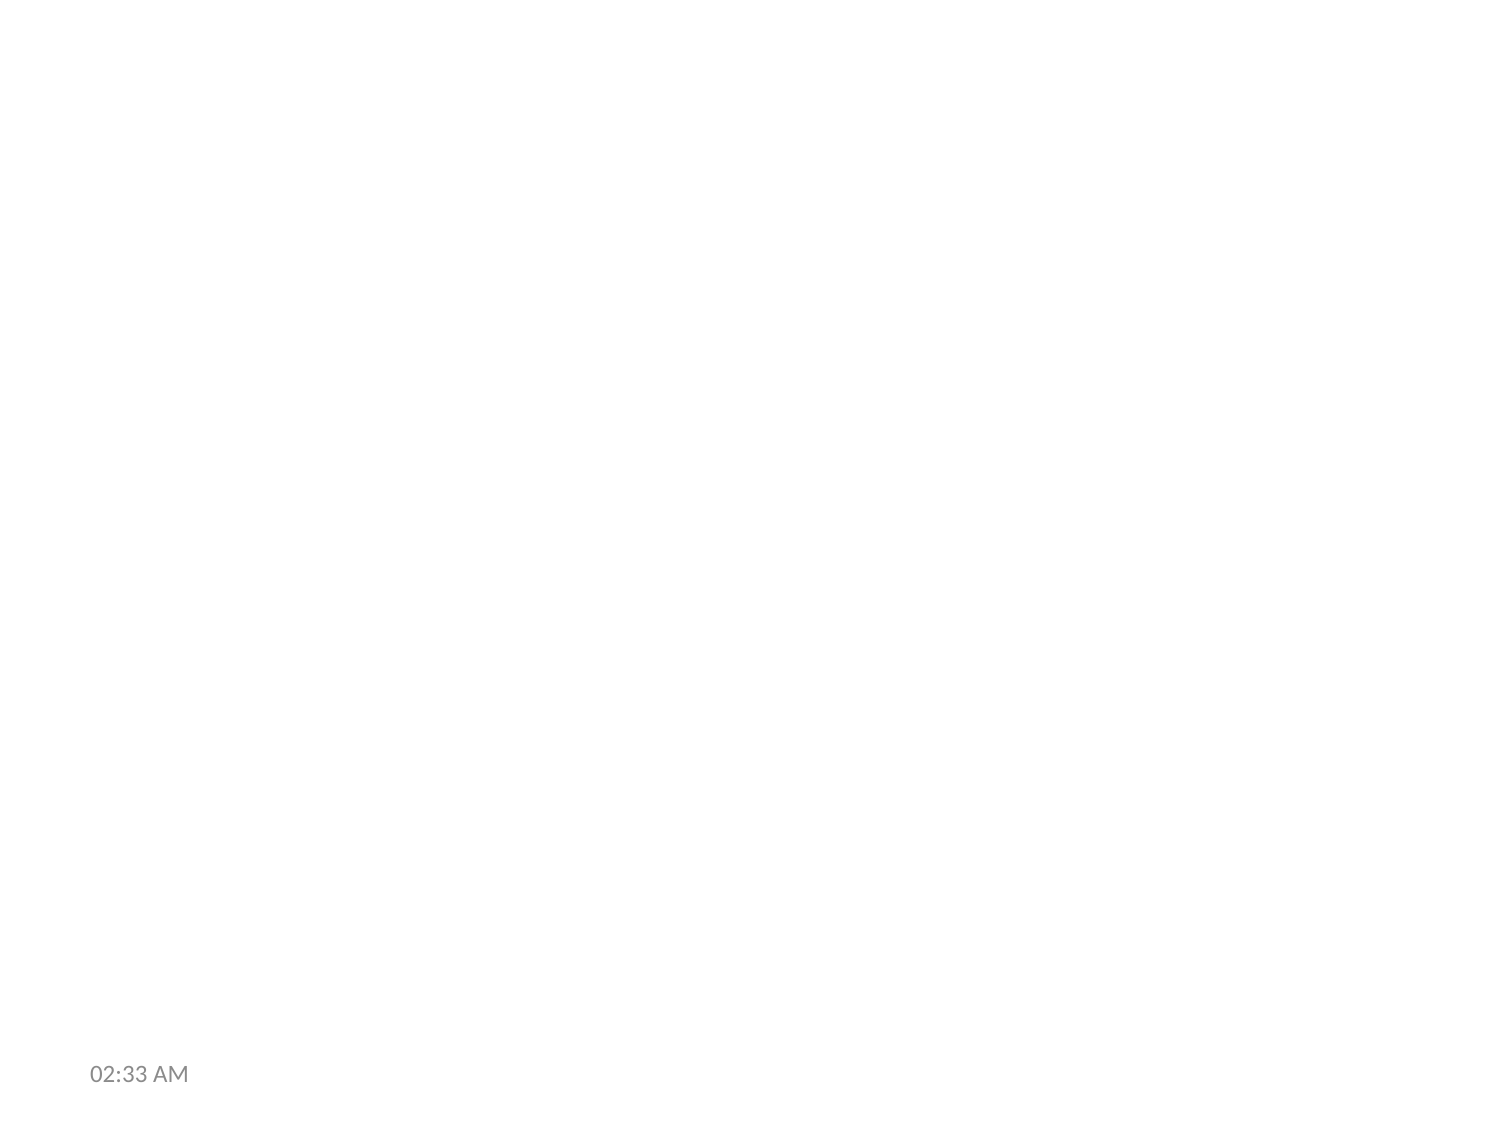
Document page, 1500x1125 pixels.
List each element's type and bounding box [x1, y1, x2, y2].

slide_number [75, 1042, 425, 1103]
